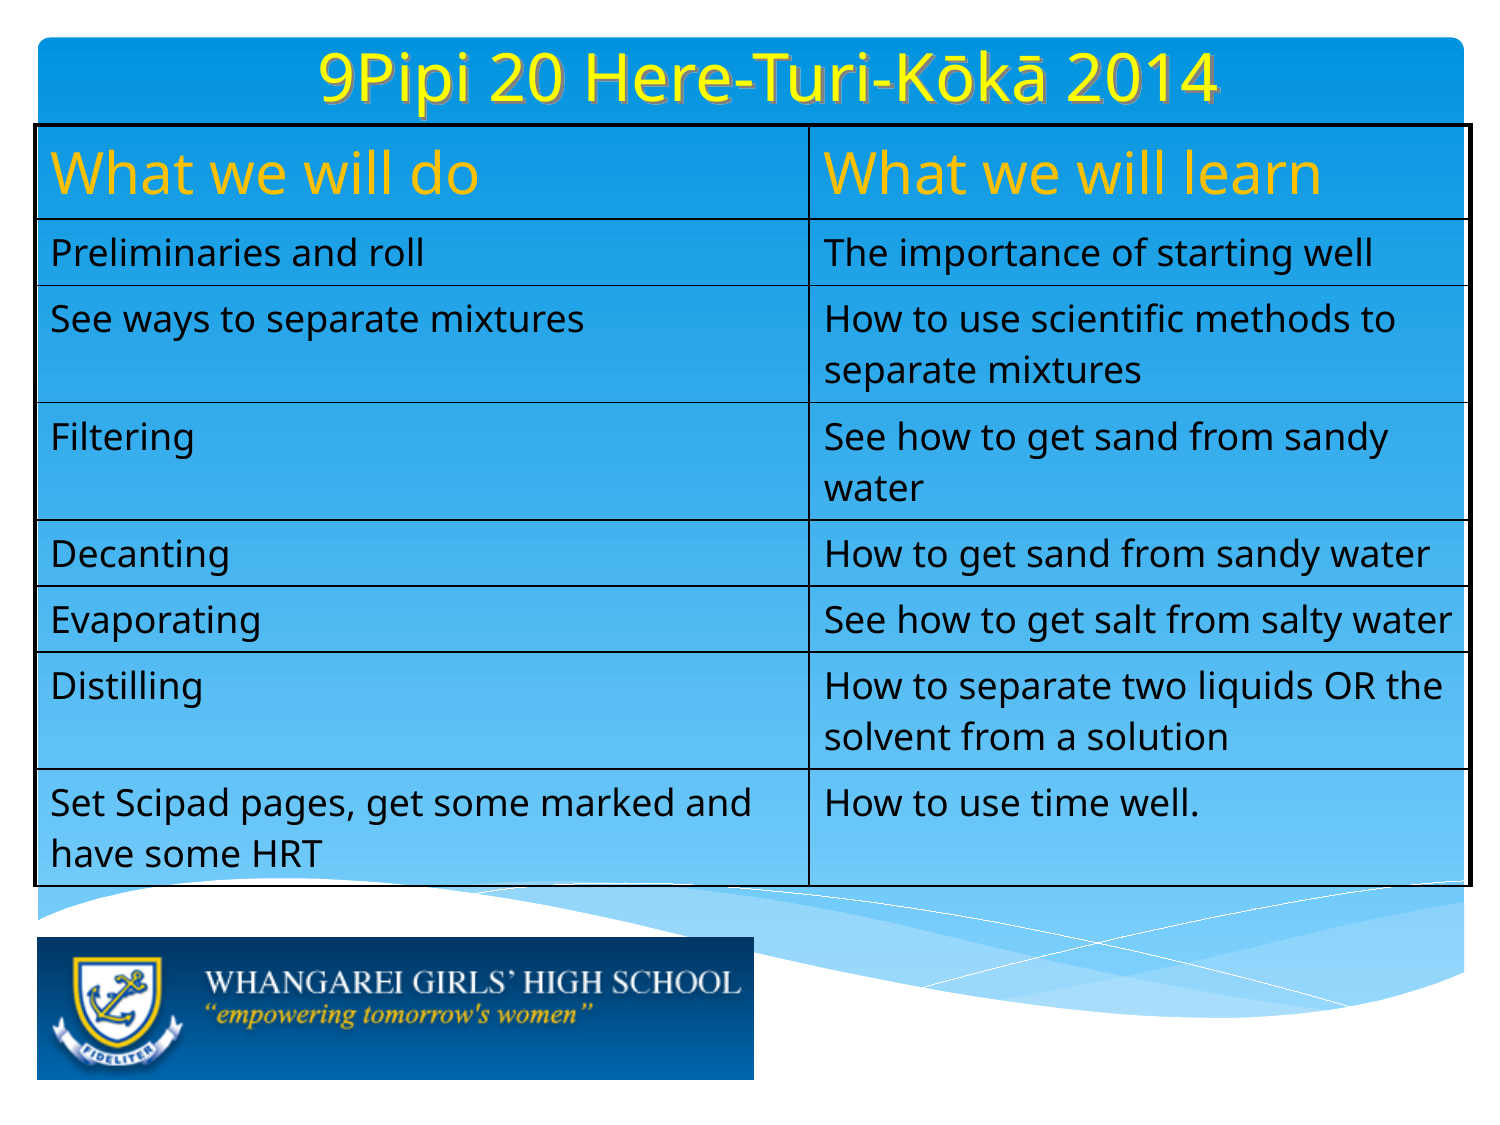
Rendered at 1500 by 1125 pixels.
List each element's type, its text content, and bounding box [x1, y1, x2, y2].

table_cell How to separate two liquids OR the solvent from a solution [810, 653, 1468, 768]
table_cell How to get sand from sandy water [810, 521, 1468, 585]
table_header What we will do [37, 127, 808, 218]
table_cell The importance of starting well [810, 220, 1468, 285]
text_box 9Pipi 20 Here-Turi-Kōkā 2014 [162, 24, 1375, 123]
table_cell Set Scipad pages, get some marked and have some HRT [37, 770, 808, 885]
table_header What we will learn [810, 127, 1468, 218]
table_cell How to use time well. [810, 770, 1468, 885]
table_cell Decanting [37, 521, 808, 585]
table_cell See ways to separate mixtures [37, 286, 808, 402]
table_cell See how to get sand from sandy water [810, 403, 1468, 519]
picture [37, 937, 754, 1080]
table_cell Distilling [37, 653, 808, 768]
table_cell Evaporating [37, 587, 808, 651]
table_cell Filtering [37, 403, 808, 519]
table_cell See how to get salt from salty water [810, 587, 1468, 651]
table_cell How to use scientific methods to separate mixtures [810, 286, 1468, 402]
table_cell Preliminaries and roll [37, 220, 808, 285]
